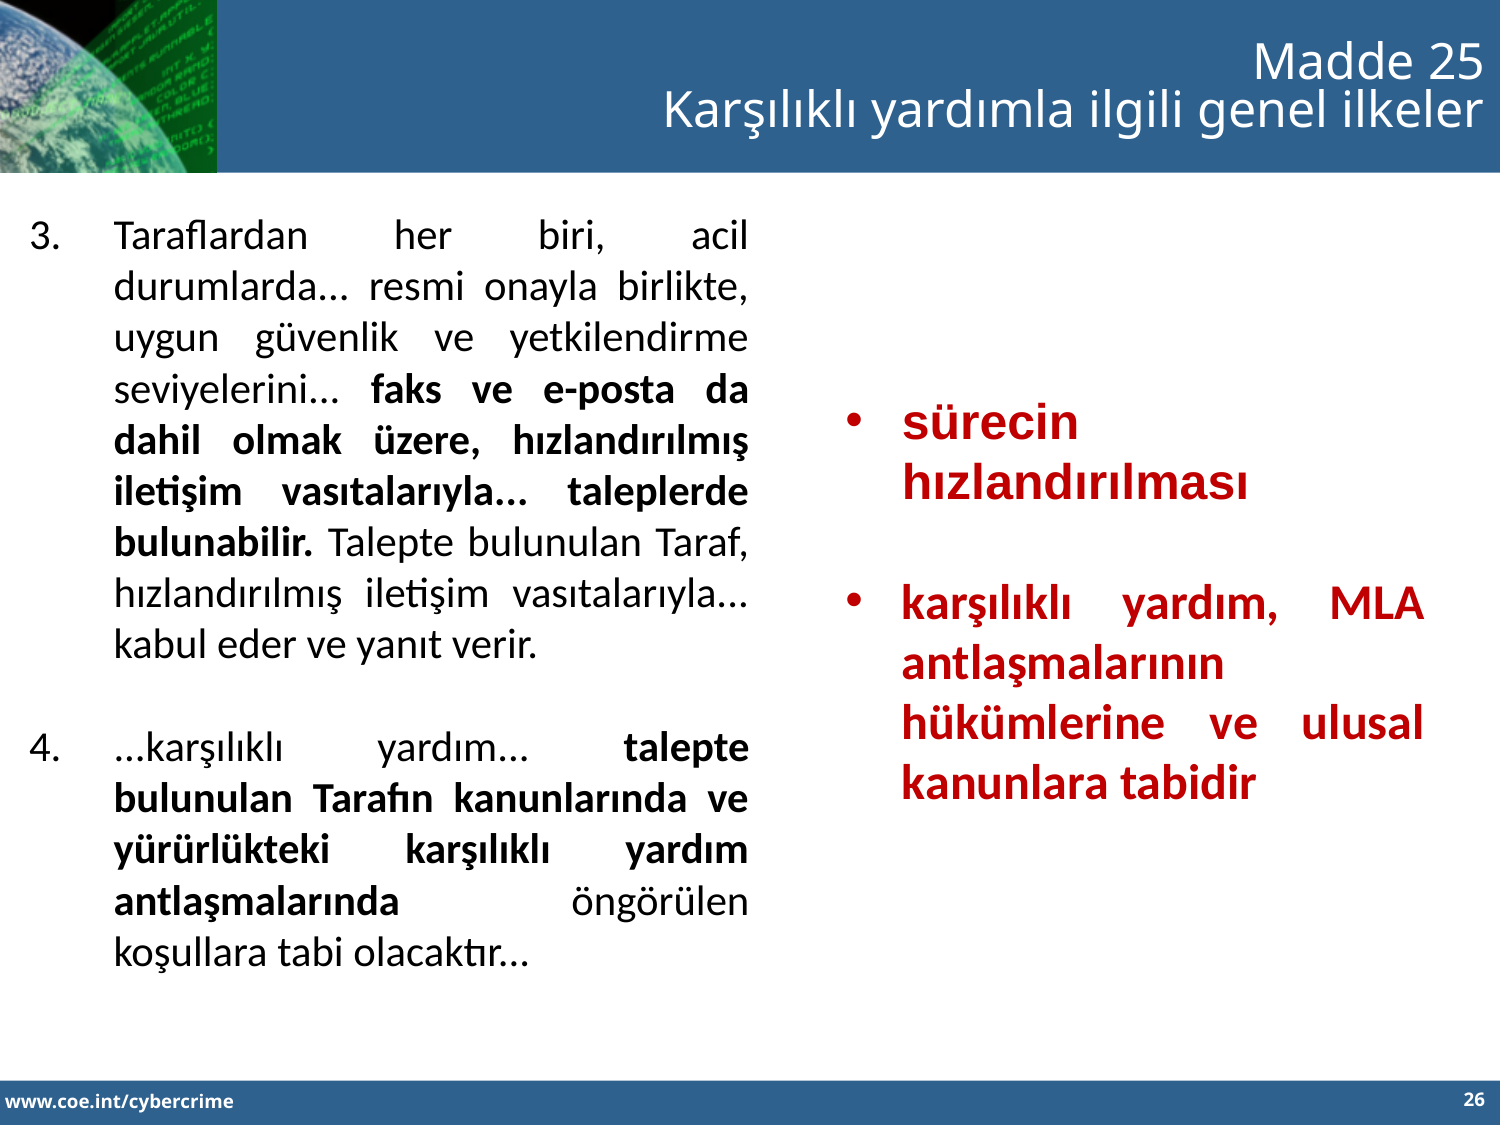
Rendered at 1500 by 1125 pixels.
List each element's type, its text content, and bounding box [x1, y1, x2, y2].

text_box Taraflardan her biri, acil durumlarda... resmi onayla birlikte, uygun güvenlik ve yetkilendirme seviyelerini... faks ve e-posta da dahil olmak üzere, hızlandırılmış iletişim vasıtalarıyla... taleplerde bulunabilir. Talepte bulunulan Taraf, hızlandırılmış iletişim vasıtalarıyla... kabul eder ve yanıt verir. ...karşılıklı yardım... talepte bulunulan Tarafın kanunlarında ve yürürlükteki karşılıklı yardım antlaşmalarında öngörülen koşullara tabi olacaktır... [14, 199, 765, 983]
slide_number 26 [1149, 1079, 1500, 1125]
picture [0, 1, 217, 173]
text_box Madde 25 Karşılıklı yardımla ilgili genel ilkeler [252, 13, 1500, 166]
text_box sürecin hızlandırılması karşılıklı yardım, MLA antlaşmalarının hükümlerine ve ulusal kanunlara tabidir [830, 381, 1440, 817]
